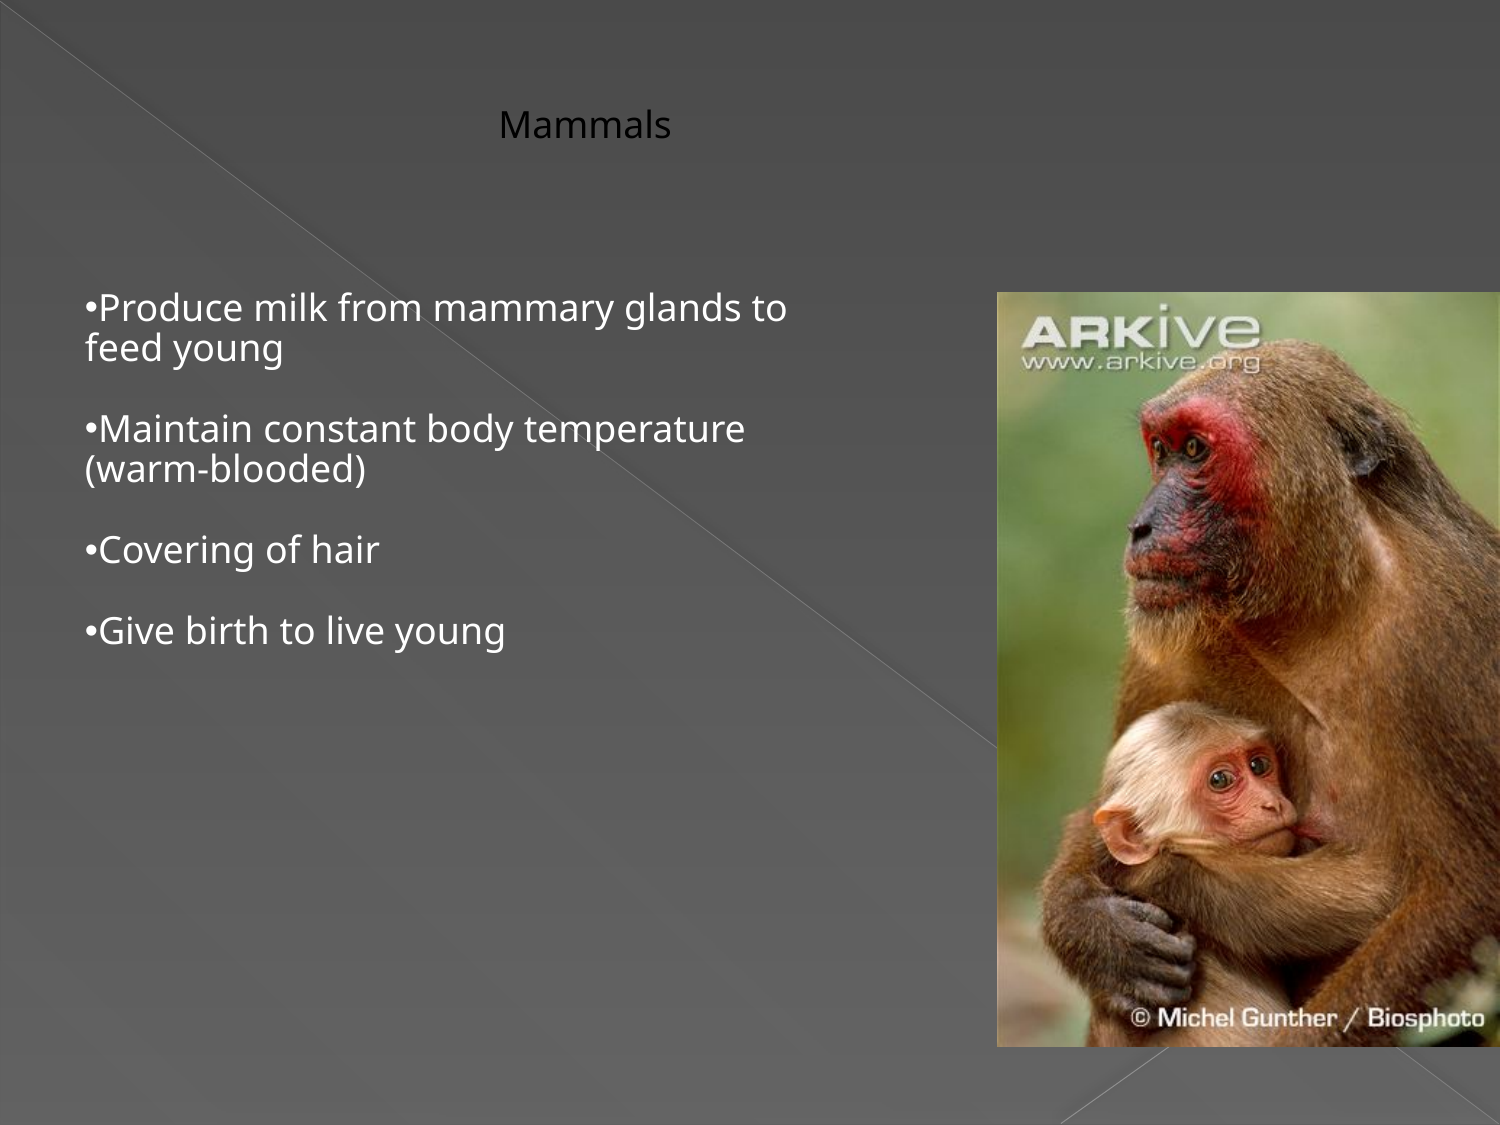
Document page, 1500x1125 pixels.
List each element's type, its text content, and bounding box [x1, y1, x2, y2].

picture [996, 292, 1500, 1047]
text_box Produce milk from mammary glands to feed young Maintain constant body temperature (warm-blooded) Covering of hair Give birth to live young [70, 281, 821, 661]
text_box Mammals [483, 93, 688, 154]
